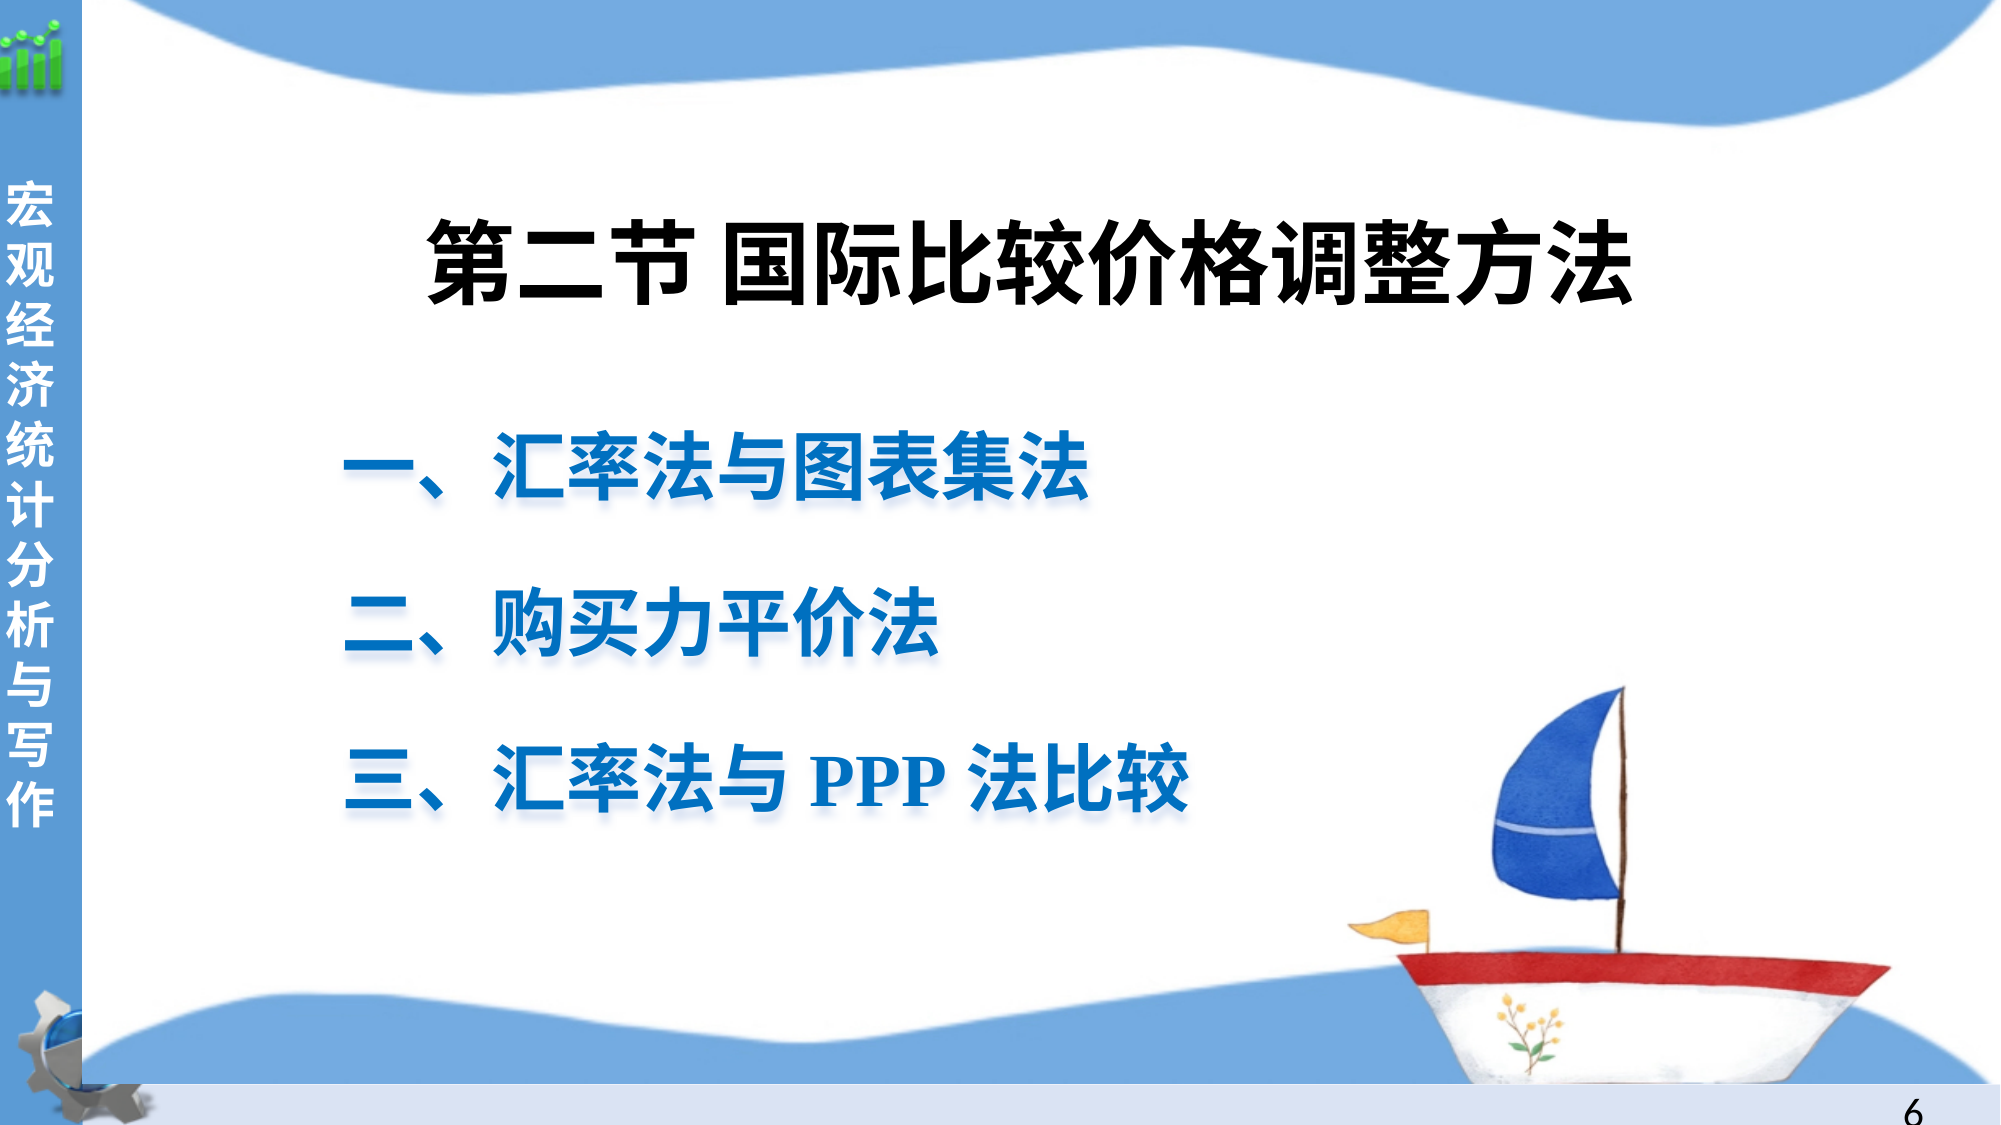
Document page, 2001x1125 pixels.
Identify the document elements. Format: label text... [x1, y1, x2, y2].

picture [0, 0, 2001, 1125]
slide_number 5 [1786, 1085, 1940, 1125]
